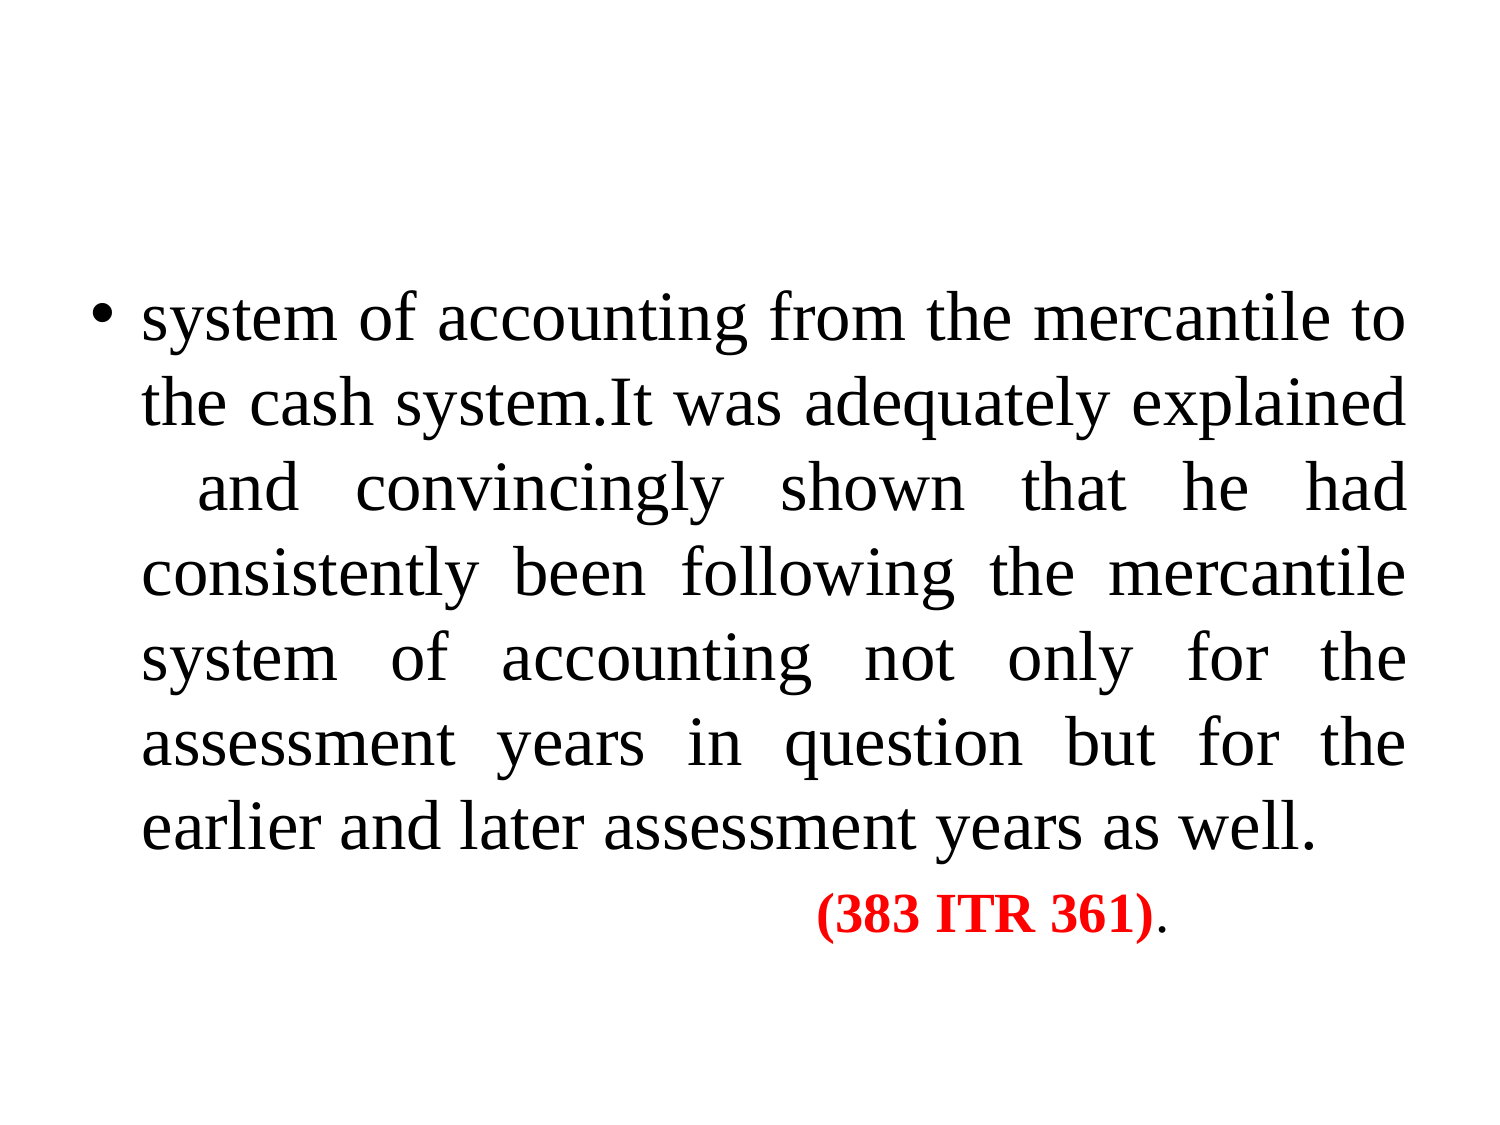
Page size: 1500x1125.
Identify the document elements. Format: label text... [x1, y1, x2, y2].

list system of accounting from the mercantile to the cash system.It was adequately explained and convincingly shown that he had consistently been following the mercantile system of accounting not only for the assessment years in question but for the earlier and later assessment years as well. (383 ITR 361). [75, 262, 1425, 1005]
